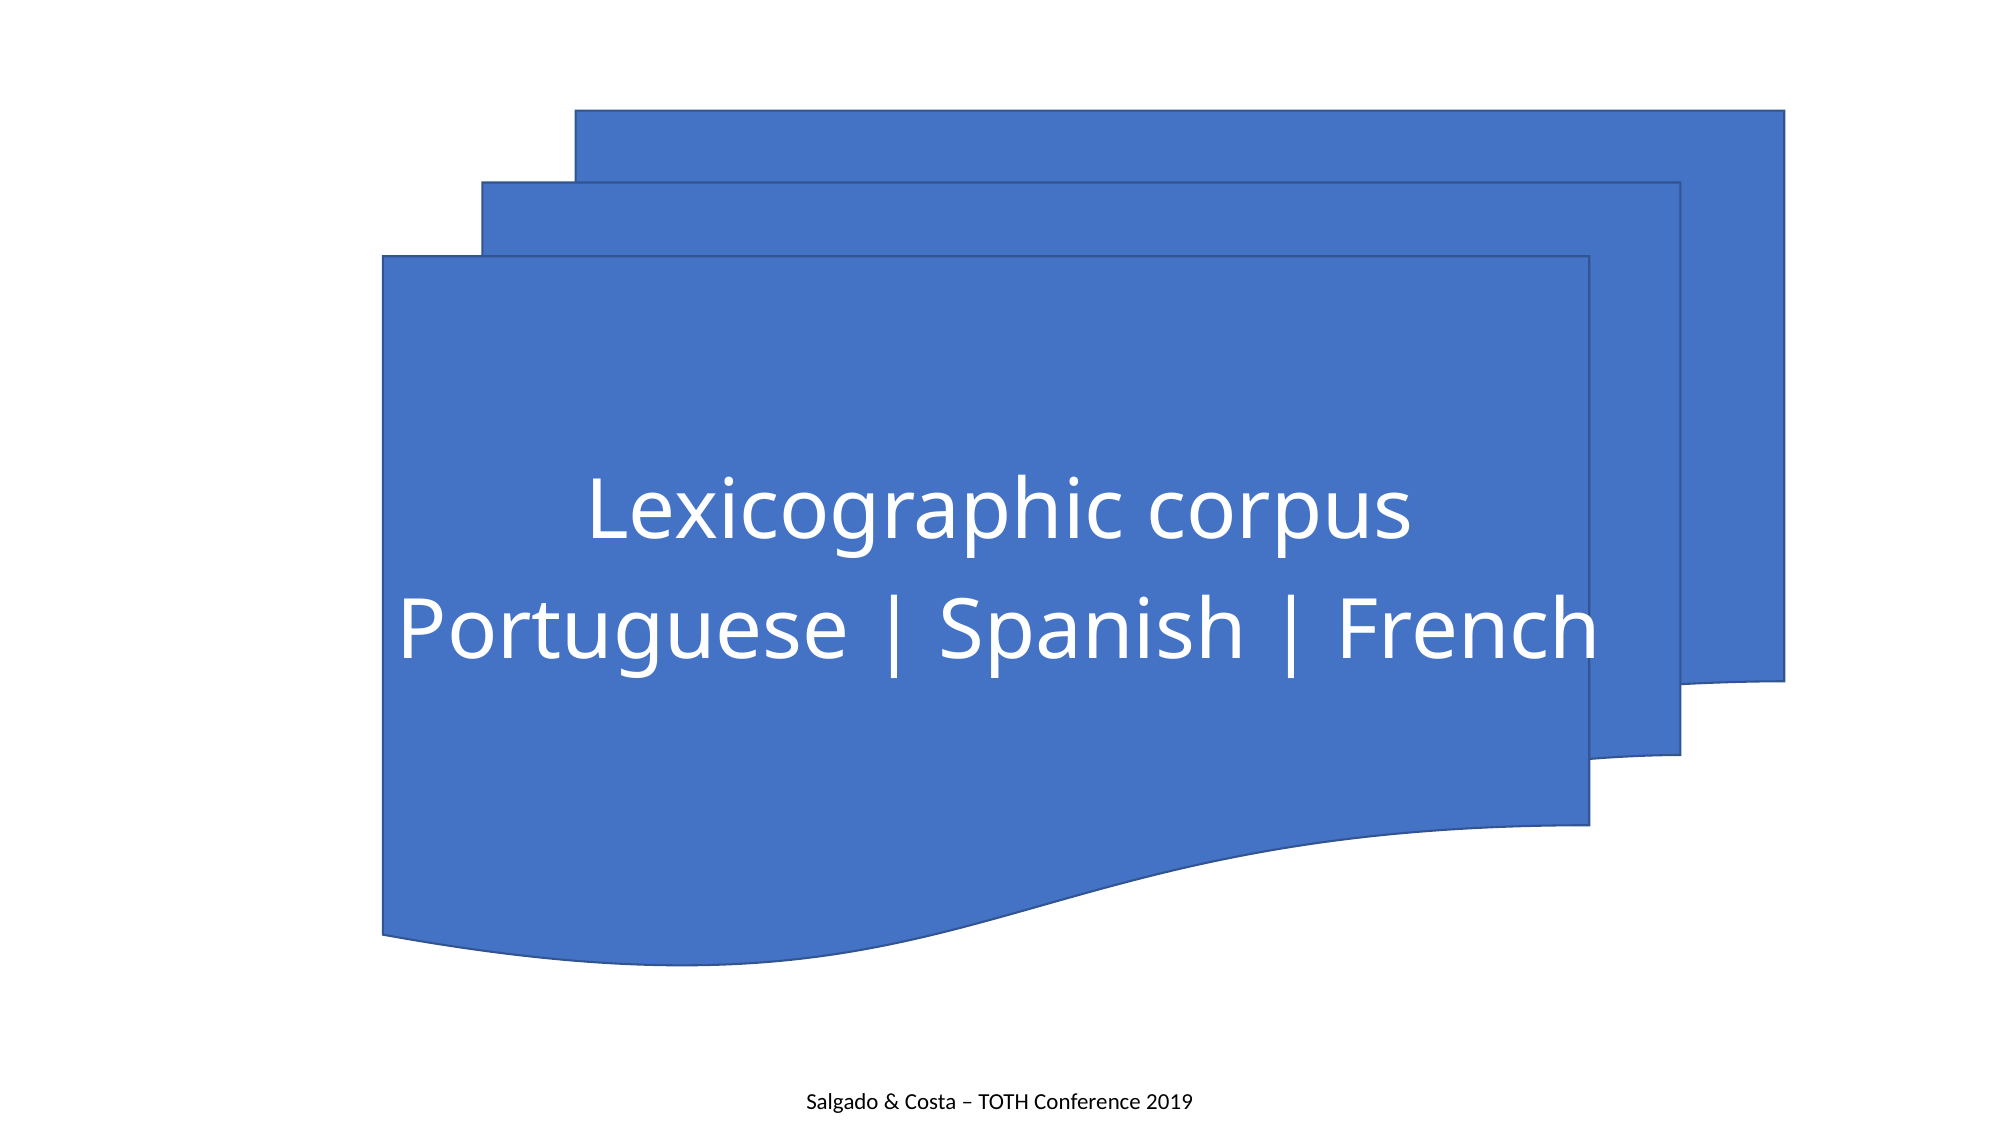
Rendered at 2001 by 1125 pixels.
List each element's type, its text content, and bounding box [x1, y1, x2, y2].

list Lexicographic corpus Portuguese | Spanish | French [137, 205, 1863, 920]
text_box [481, 109, 1786, 205]
text_box [381, 920, 994, 967]
text_box Salgado & Costa – TOTH Conference 2019 [0, 1078, 2000, 1121]
